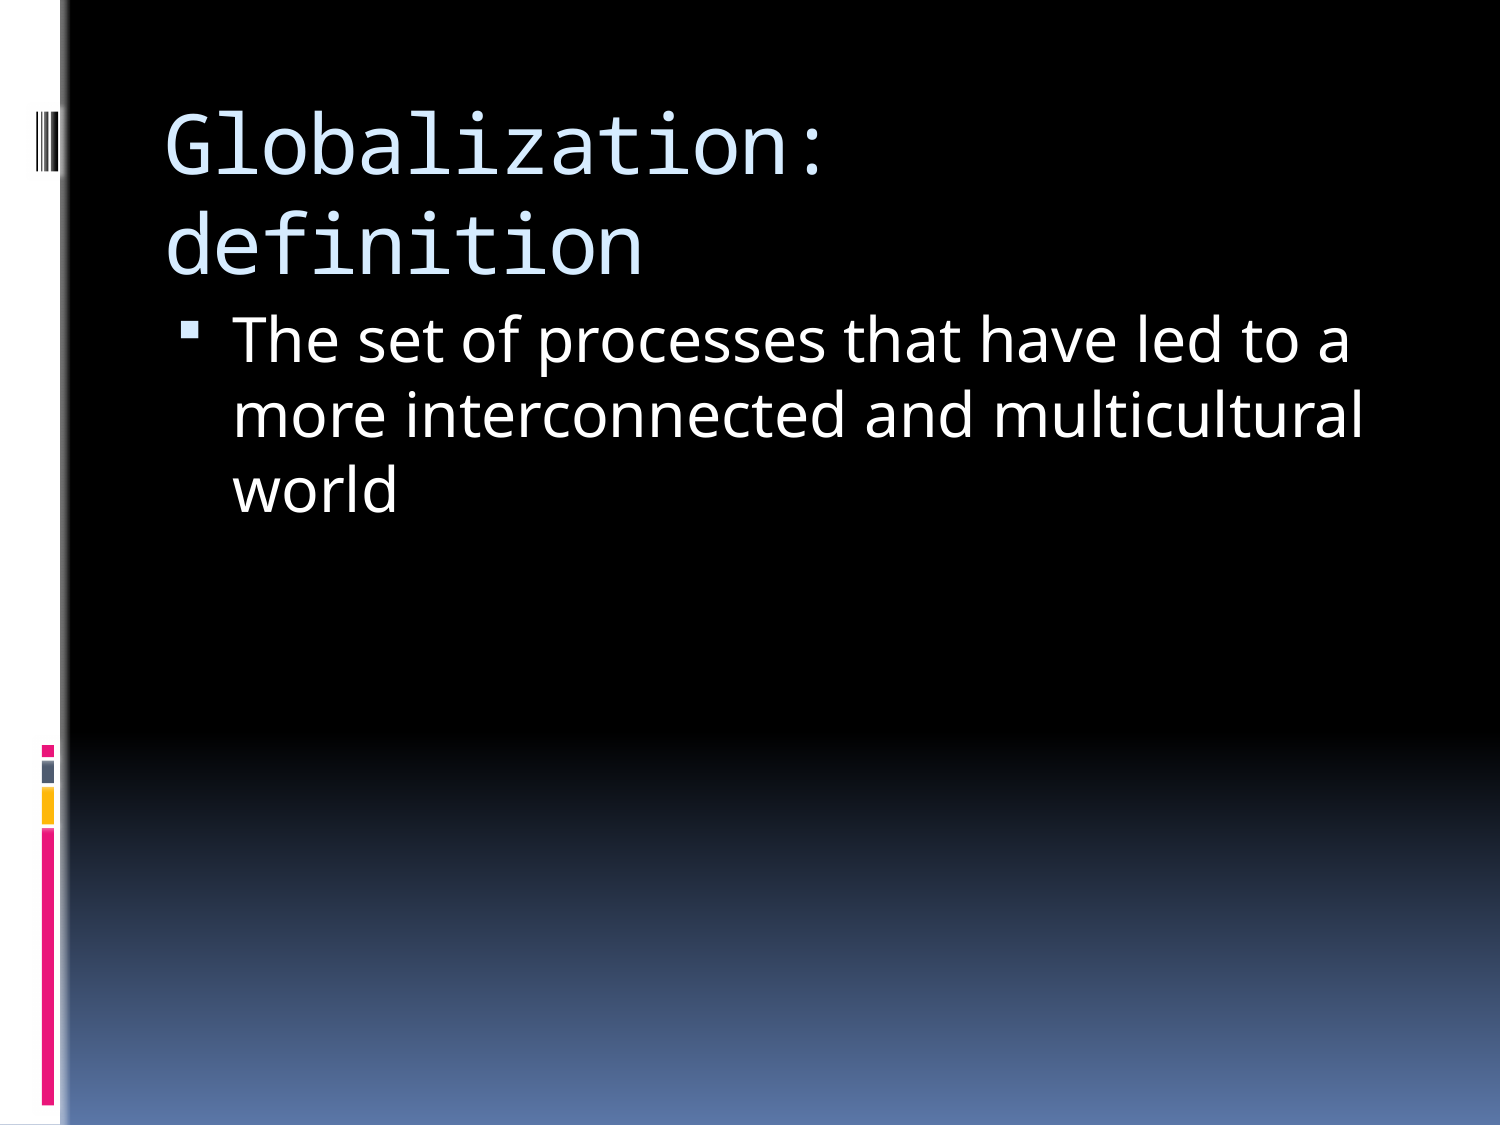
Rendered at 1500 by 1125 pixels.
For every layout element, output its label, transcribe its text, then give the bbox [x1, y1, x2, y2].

list The set of processes that have led to a more interconnected and multicultural world [150, 292, 1425, 1043]
title Globalization: definition [150, 83, 1425, 234]
